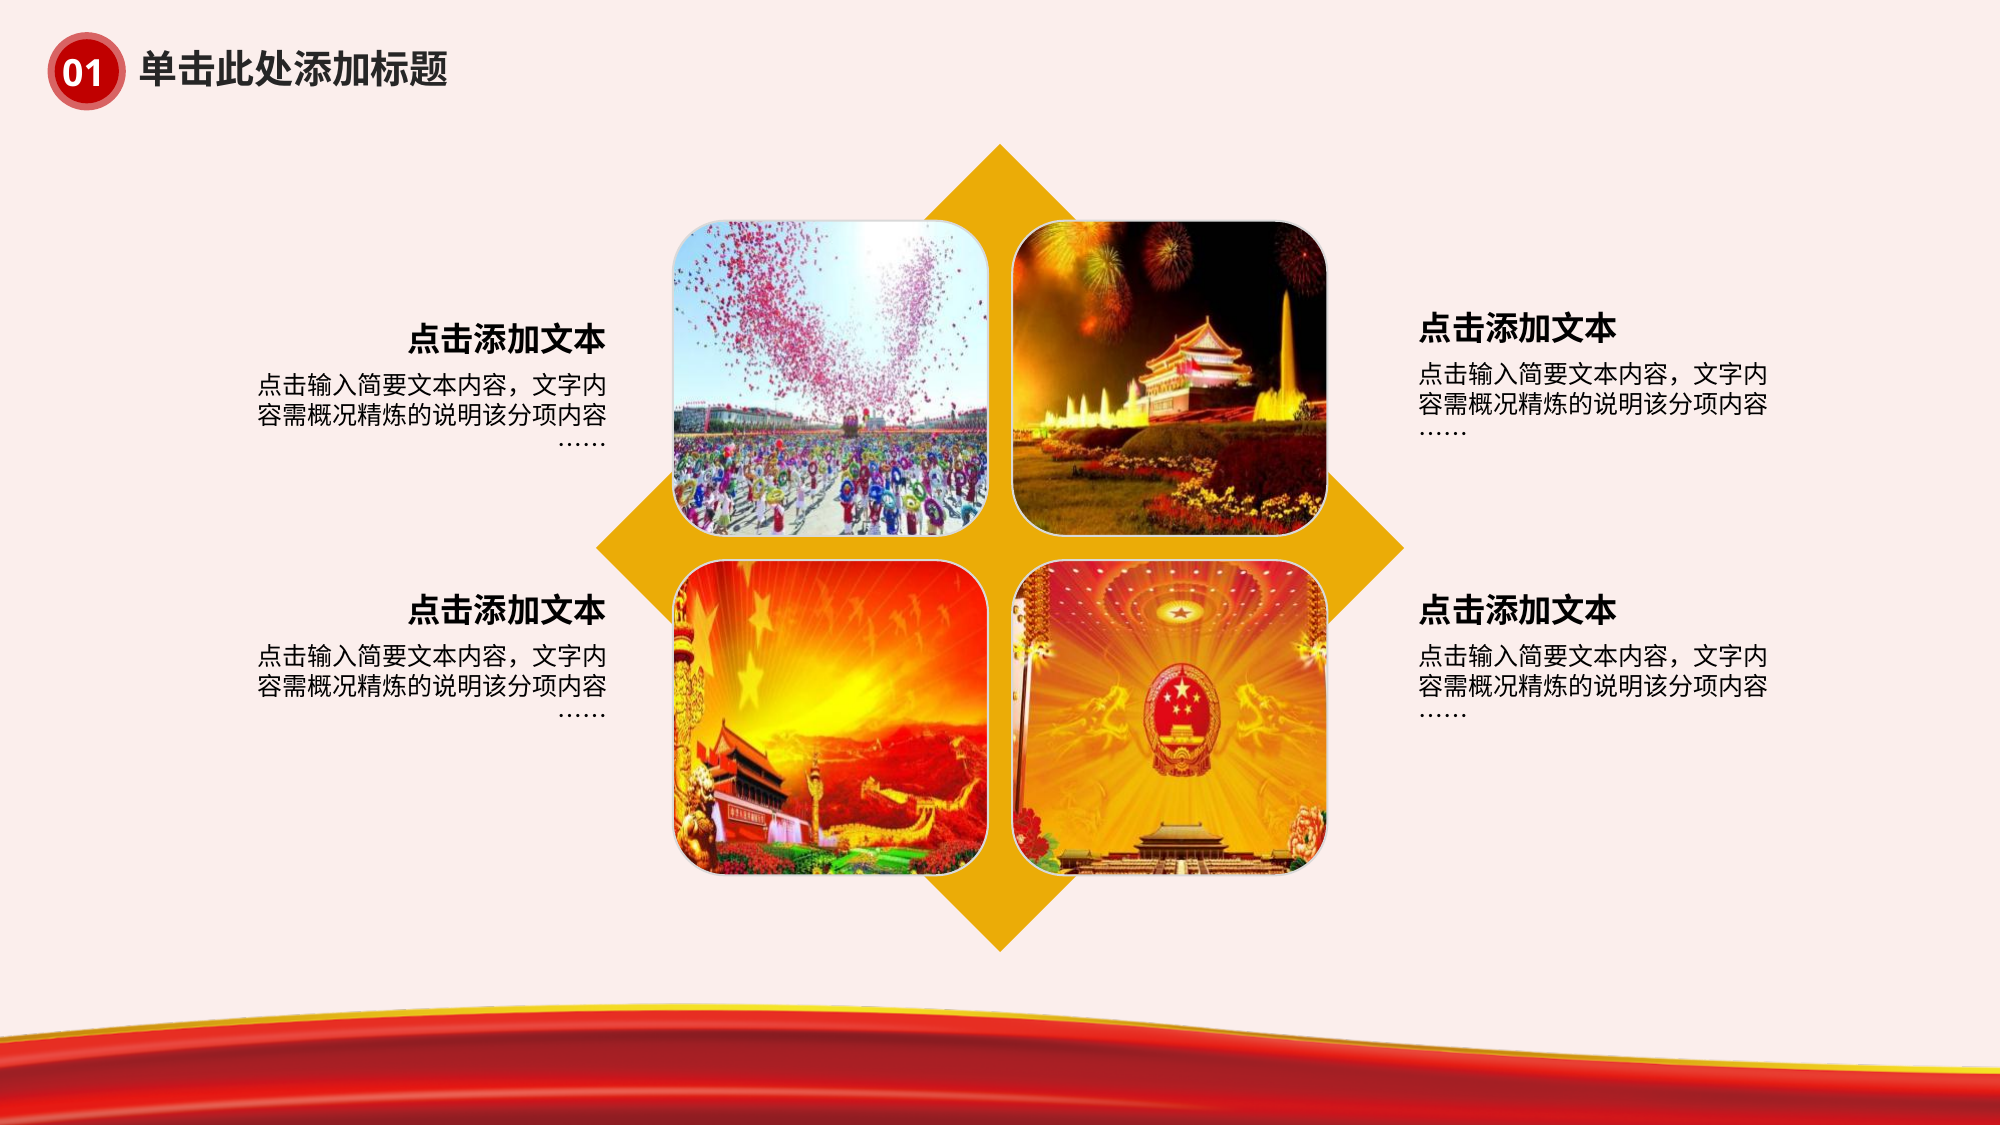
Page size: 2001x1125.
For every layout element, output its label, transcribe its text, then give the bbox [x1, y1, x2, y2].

text_box [595, 143, 1405, 931]
text_box 点击添加文本 [392, 581, 622, 633]
text_box 点击输入简要文本内容，文字内容需概况精炼的说明该分项内容…… [222, 361, 622, 467]
text_box 点击输入简要文本内容，文字内容需概况精炼的说明该分项内容…… [1403, 633, 1804, 738]
text_box [1011, 559, 1329, 877]
text_box 点击添加文本 [392, 310, 622, 361]
text_box 单击此处添加标题 [123, 36, 482, 99]
text_box 点击添加文本 [1403, 581, 1634, 633]
text_box 01 [47, 41, 149, 101]
text_box [671, 219, 990, 537]
text_box [671, 559, 990, 877]
text_box [61, 101, 113, 111]
text_box [1011, 219, 1329, 537]
text_box [61, 32, 112, 41]
text_box 点击输入简要文本内容，文字内容需概况精炼的说明该分项内容…… [1403, 351, 1804, 456]
text_box 点击添加文本 [1403, 299, 1634, 351]
picture [0, 931, 2000, 1125]
text_box 点击输入简要文本内容，文字内容需概况精炼的说明该分项内容…… [222, 633, 622, 738]
